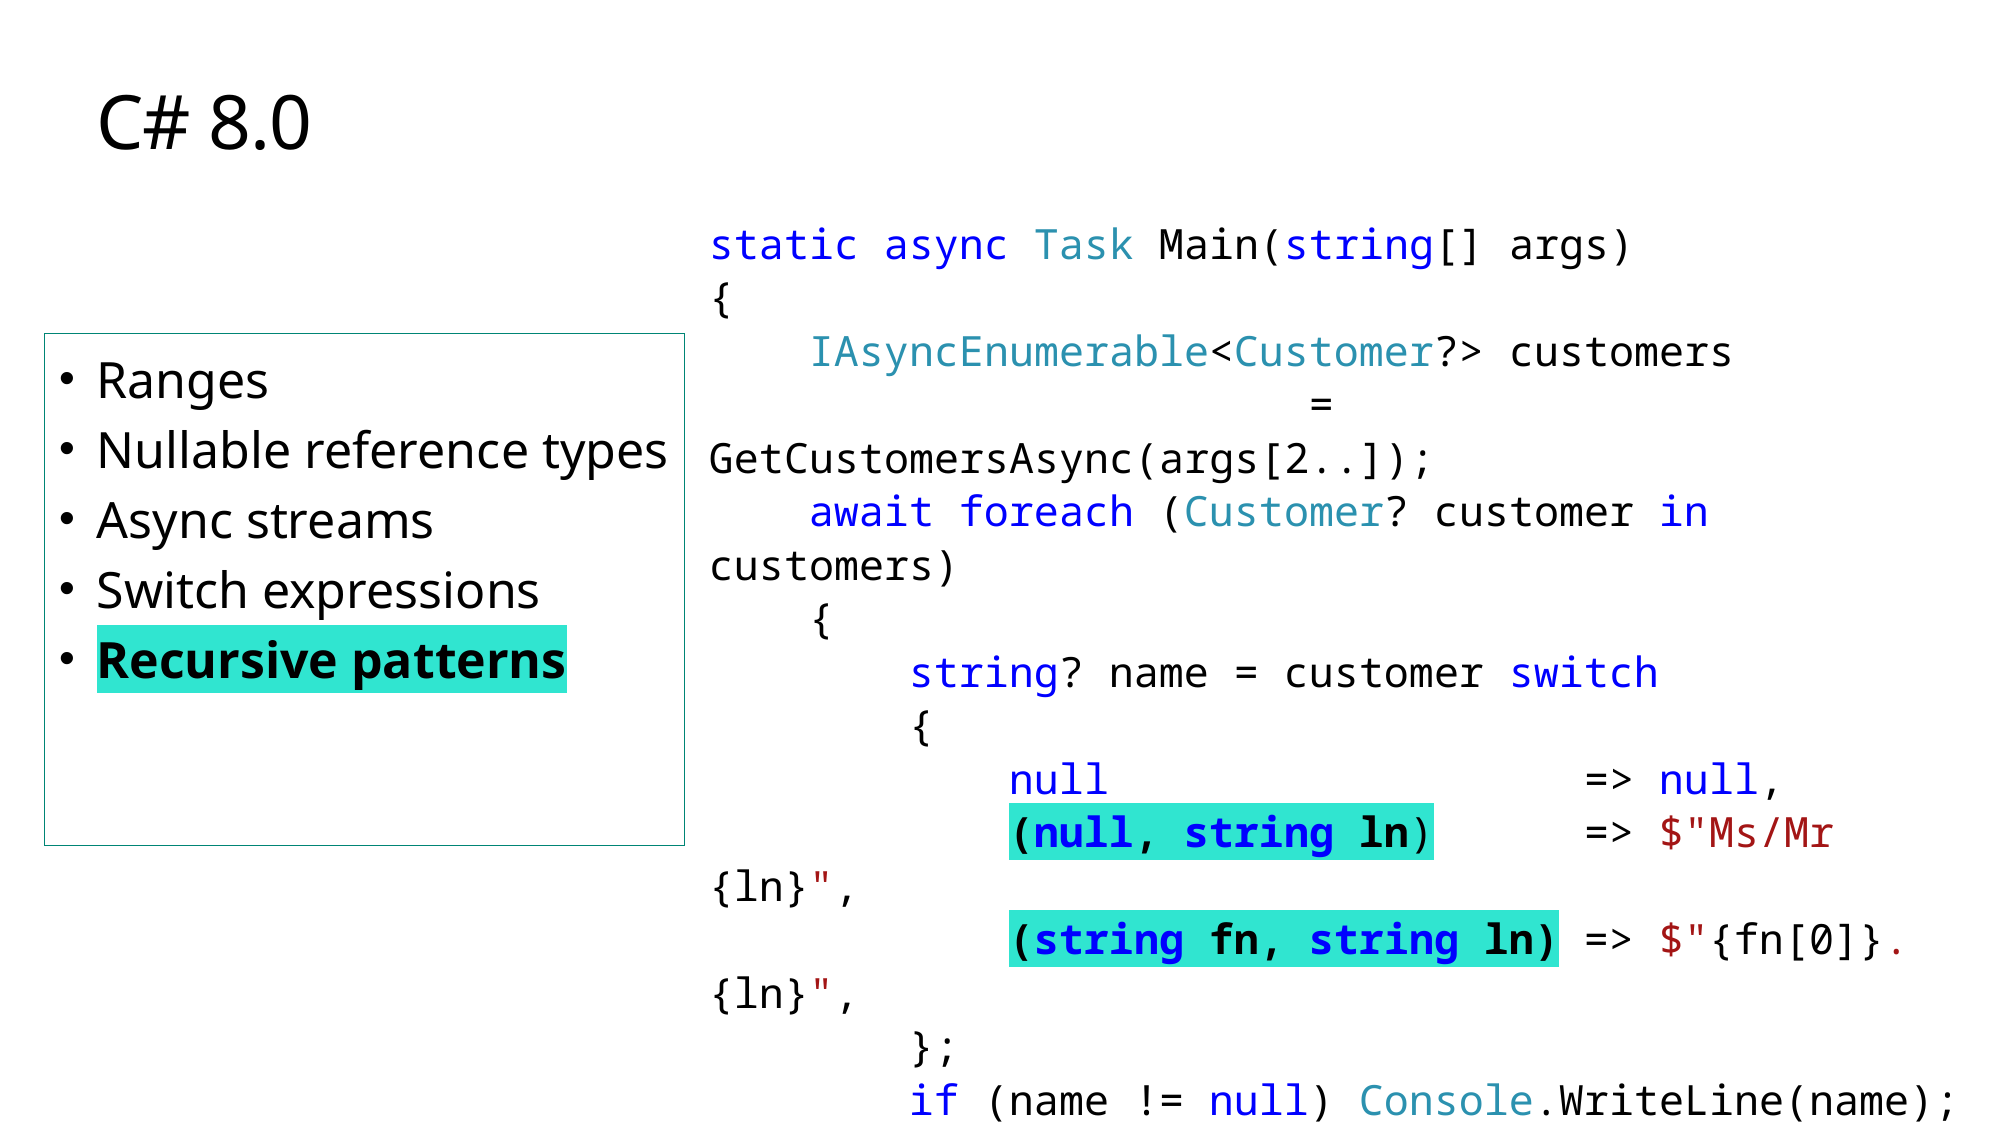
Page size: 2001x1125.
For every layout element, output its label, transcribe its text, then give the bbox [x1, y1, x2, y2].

list Ranges Nullable reference types Async streams Switch expressions Recursive patterns [44, 333, 684, 846]
text_box static async Task Main(string[] args) { IAsyncEnumerable<Customer?> customers = GetCustomersAsync(args[2..]); await foreach (Customer? customer in customers) { string? name = customer switch { null => null, (null, string ln) => $"Ms/Mr {ln}", (string fn, string ln) => $"{fn[0]}. {ln}", }; if (name != null) Console.WriteLine(name); } } [684, 199, 2000, 1125]
title C# 8.0 [96, 75, 1904, 166]
